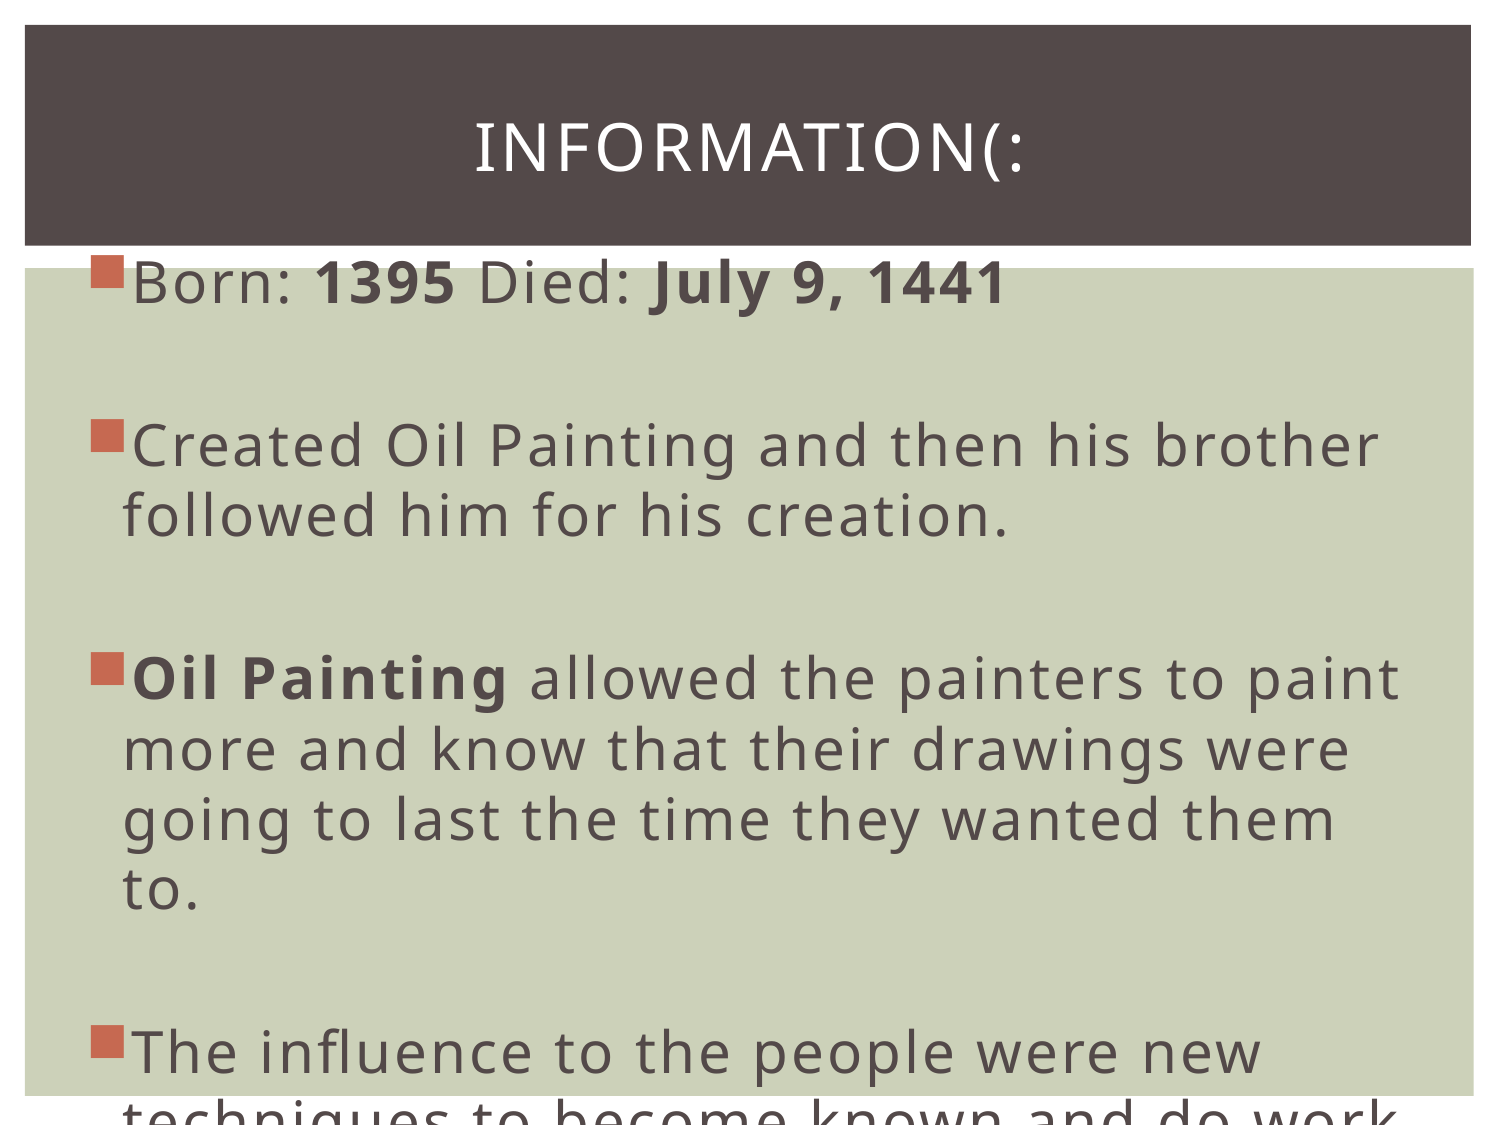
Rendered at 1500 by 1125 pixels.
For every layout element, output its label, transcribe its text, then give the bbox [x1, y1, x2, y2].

title Information(: [62, 58, 1438, 232]
list Born: 1395 Died: July 9, 1441 Created Oil Painting and then his brother followed him for his creation. Oil Painting allowed the painters to paint more and know that their drawings were going to last the time they wanted them to. The influence to the people were new techniques to become known and do work. [62, 237, 1442, 1088]
